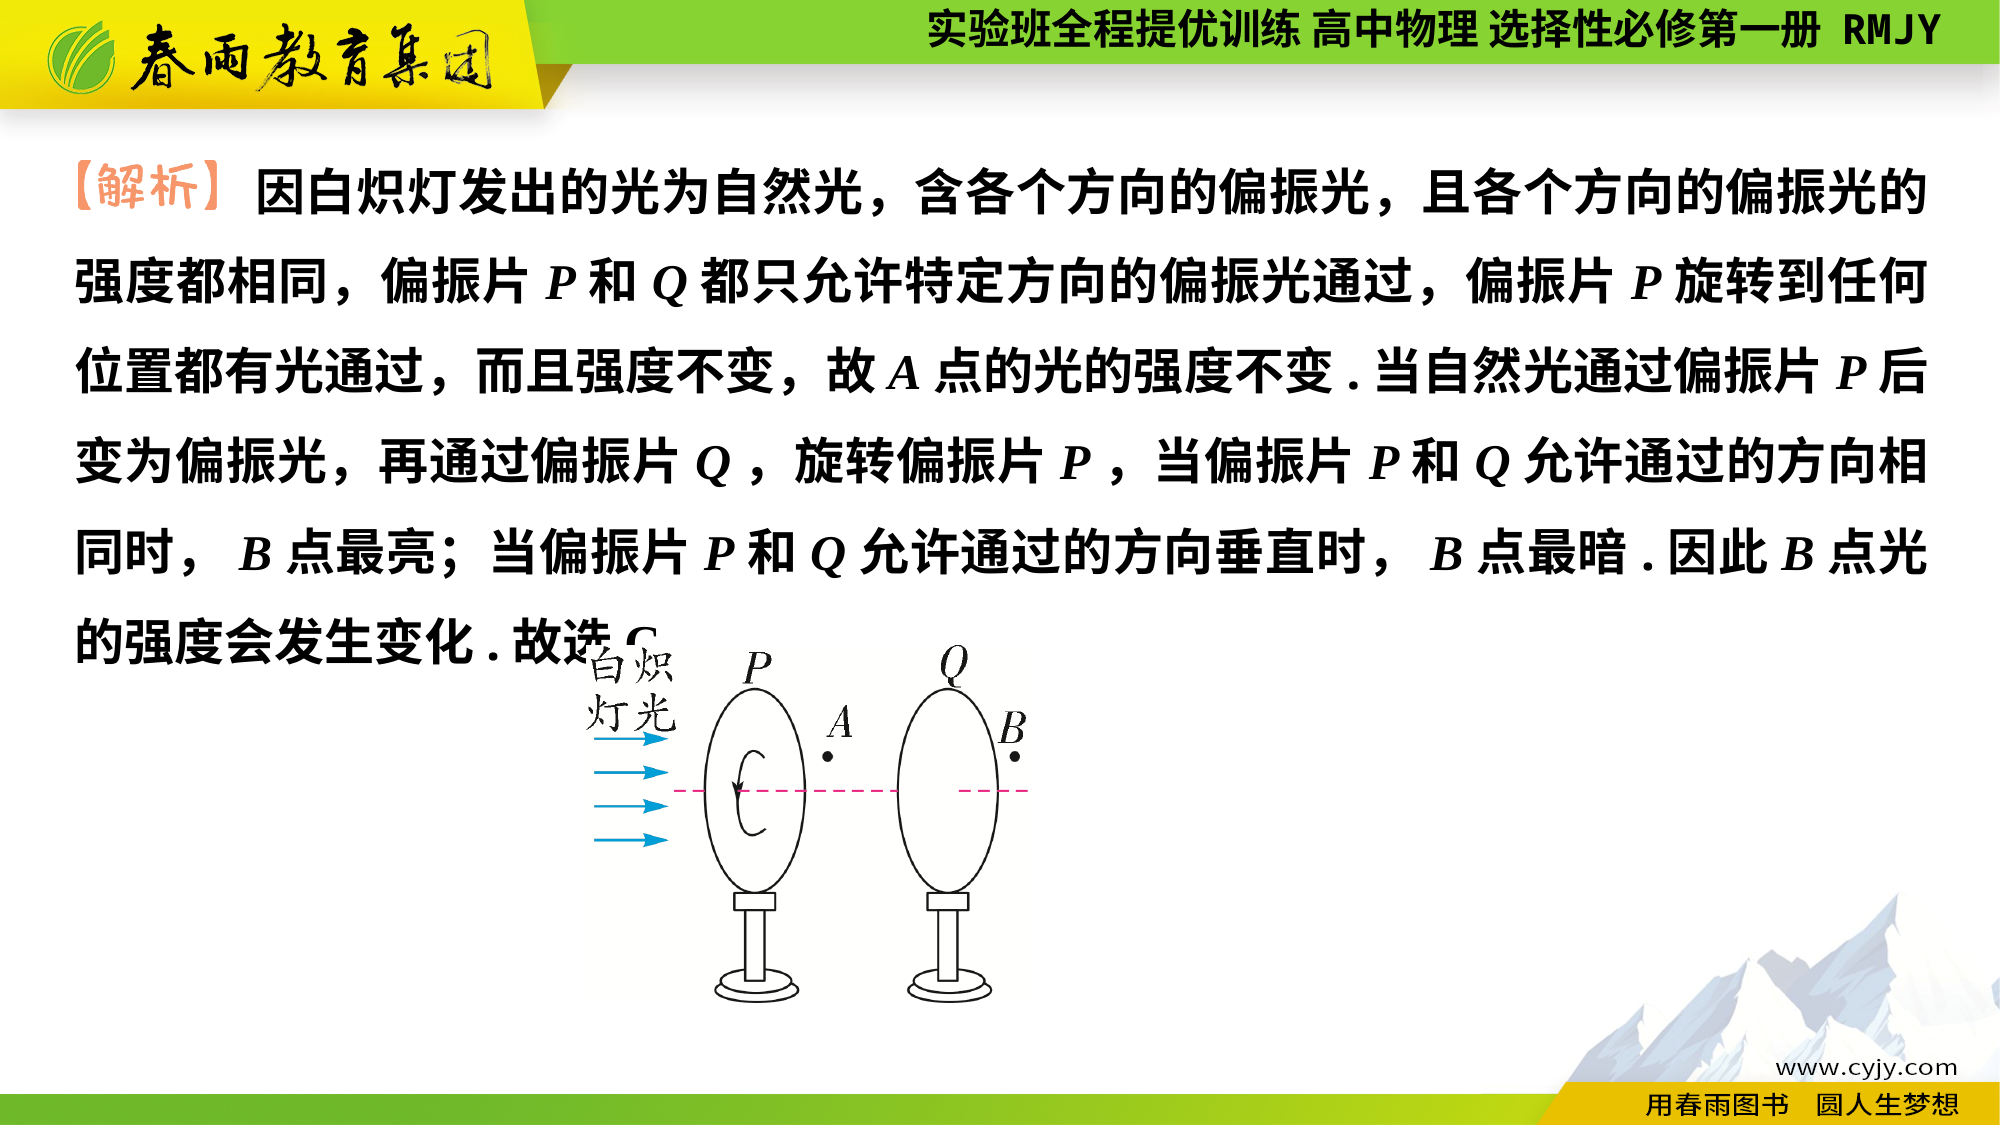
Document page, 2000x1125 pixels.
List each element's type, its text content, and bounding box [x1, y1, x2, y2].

picture [0, 0, 2000, 1125]
list 因白炽灯发出的光为自然光，含各个方向的偏振光，且各个方向的偏振光的强度都相同，偏振片P和Q都只允许特定方向的偏振光通过，偏振片P旋转到任何位置都有光通过，而且强度不变，故A点的光的强度不变.当自然光通过偏振片P后变为偏振光，再通过偏振片Q，旋转偏振片P，当偏振片P和Q允许通过的方向相同时，B点最亮；当偏振片P和Q允许通过的方向垂直时，B点最暗.因此B点光的强度会发生变化.故选C. [59, 122, 1944, 672]
